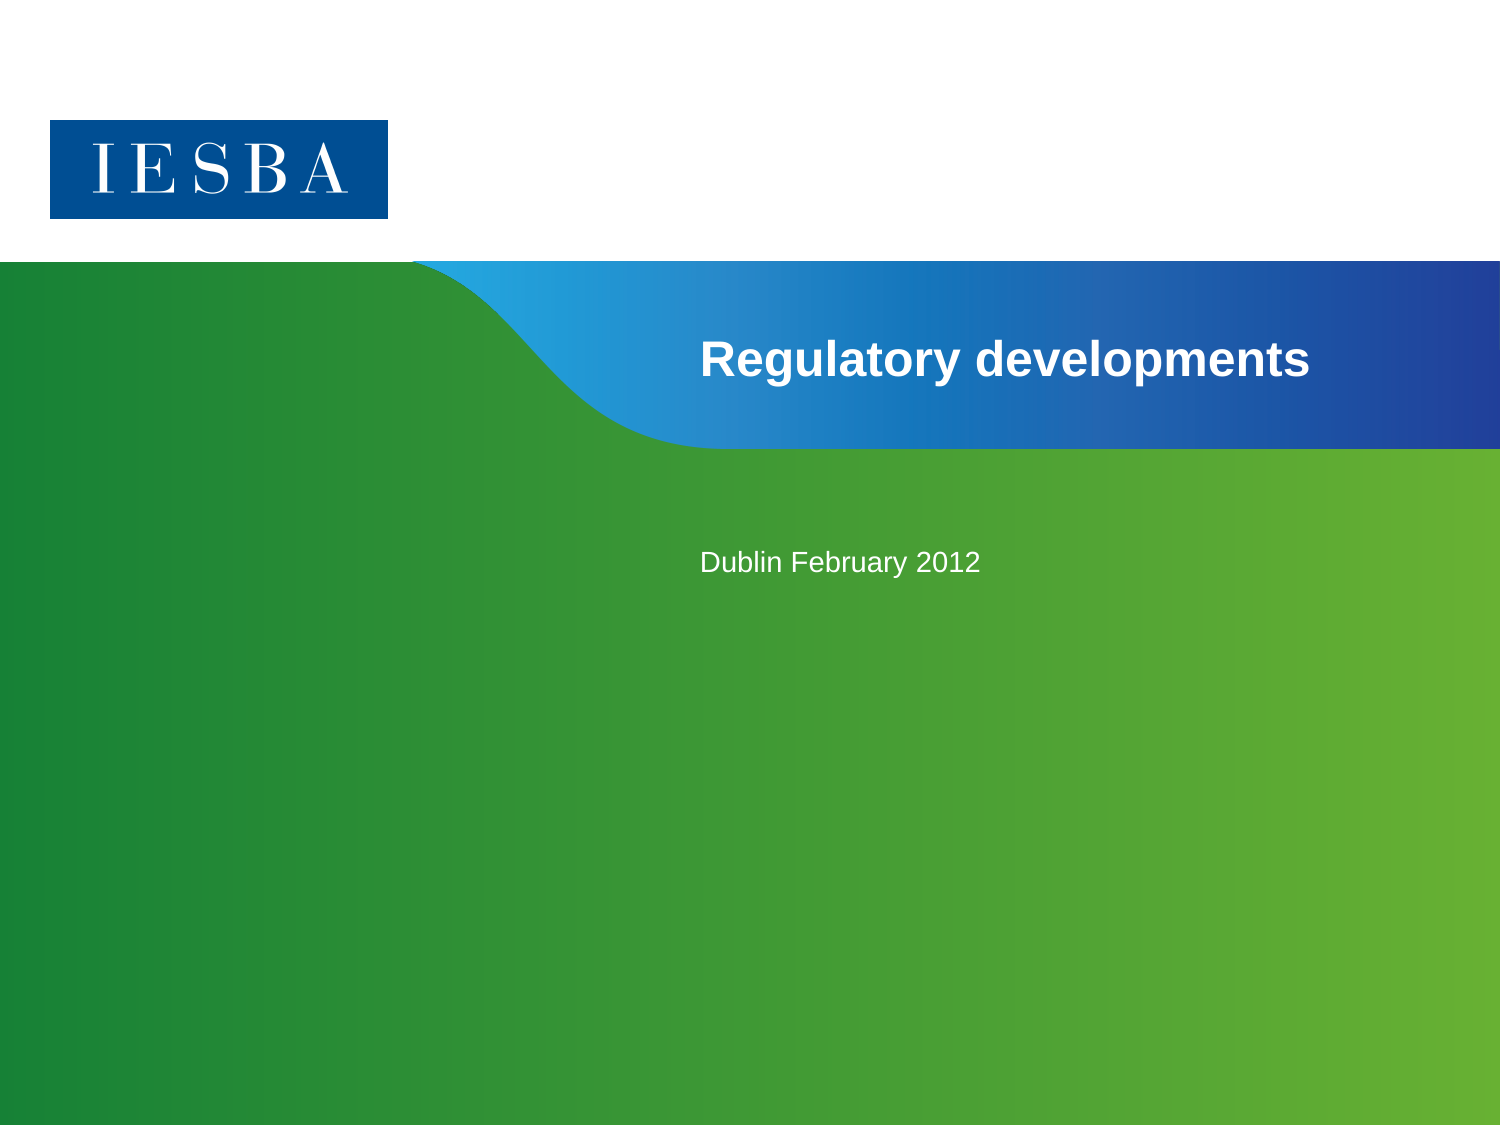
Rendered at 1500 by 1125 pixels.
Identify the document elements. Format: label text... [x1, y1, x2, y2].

title Regulatory developments [699, 275, 1463, 438]
subtitle Dublin February 2012 [699, 543, 1203, 831]
picture [50, 120, 388, 219]
picture [412, 261, 1500, 449]
